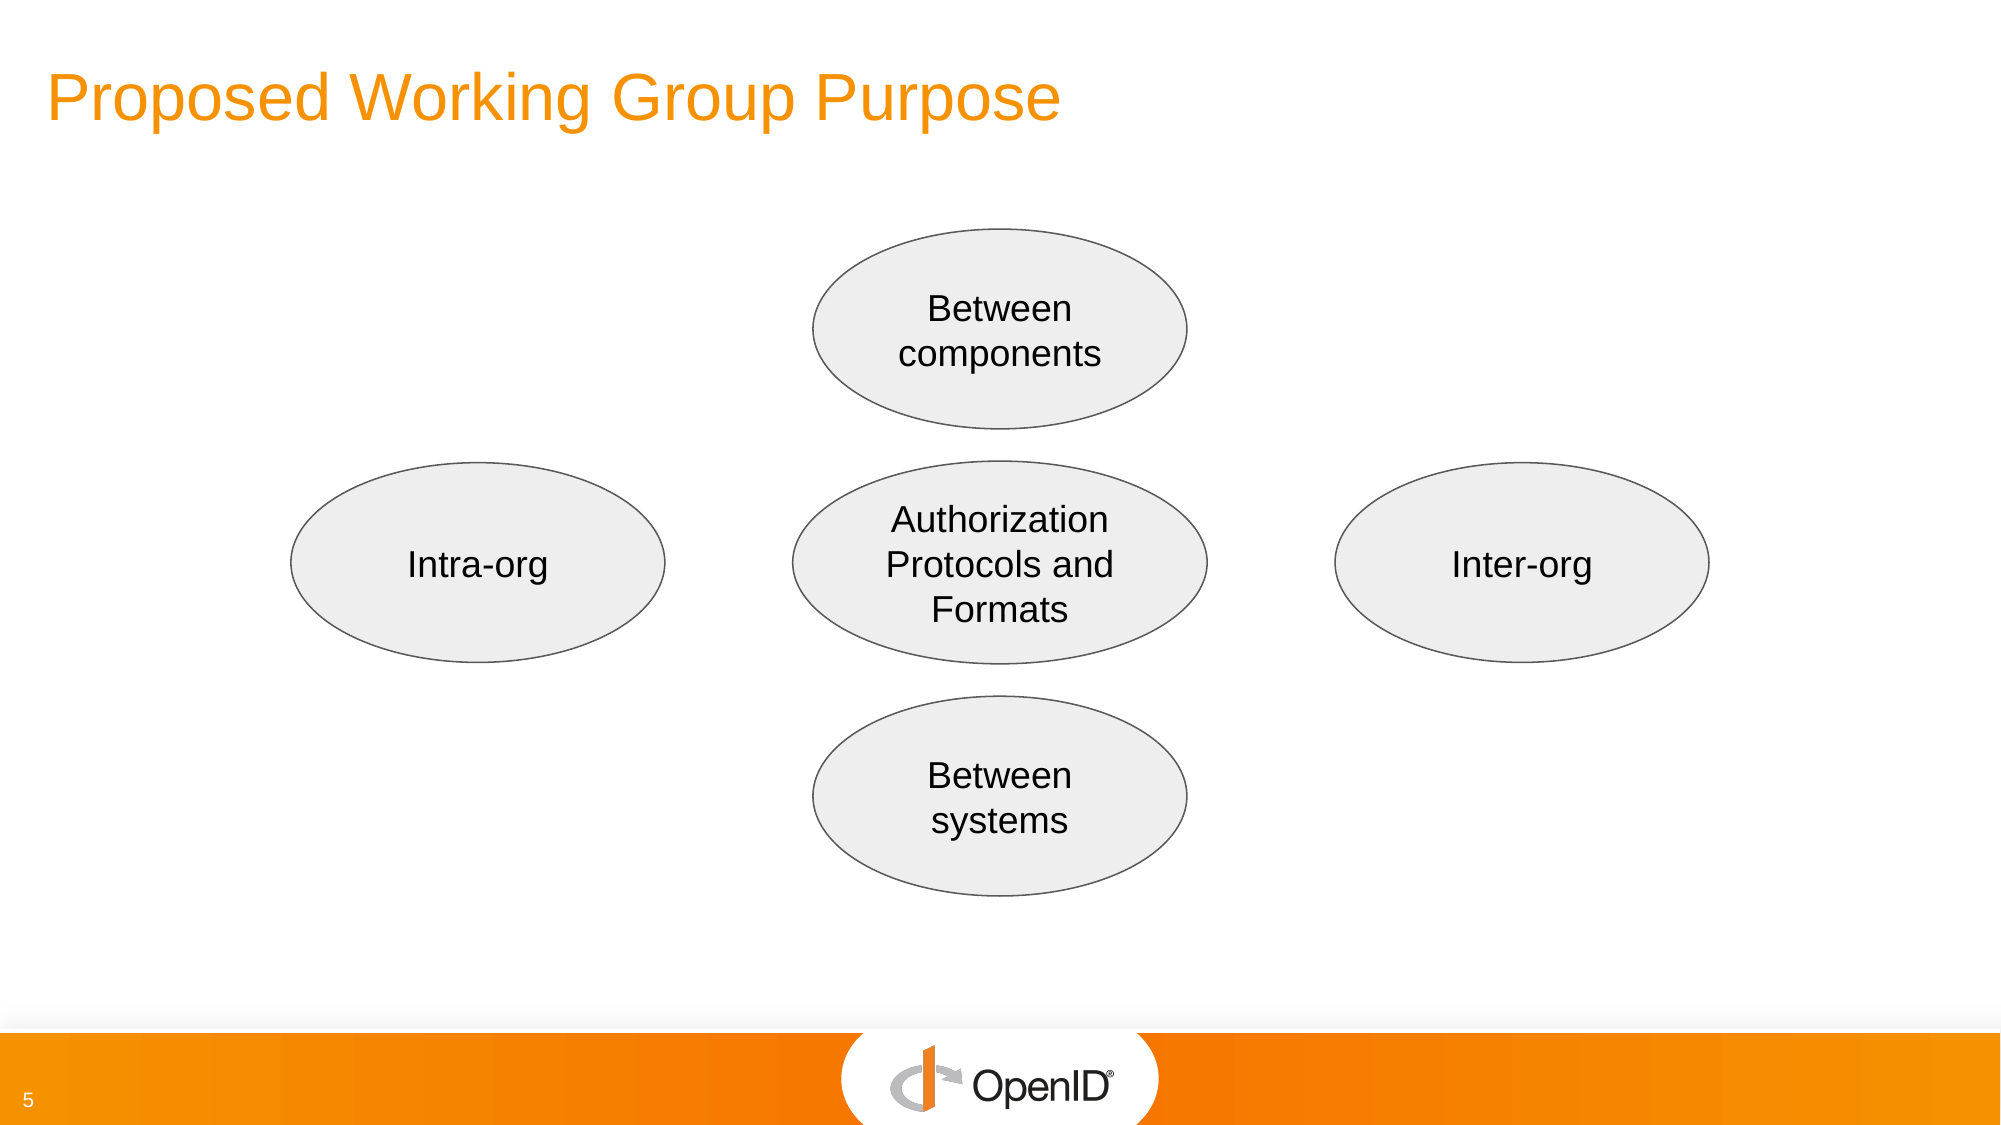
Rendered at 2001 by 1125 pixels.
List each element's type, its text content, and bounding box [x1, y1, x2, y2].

text_box Authorization Protocols and Formats [792, 461, 1208, 664]
text_box Inter-org [1335, 462, 1709, 663]
title Proposed Working Group Purpose [46, 49, 1954, 142]
text_box Between components [812, 229, 1187, 429]
text_box Between systems [812, 696, 1187, 896]
picture [873, 1032, 1127, 1125]
text_box Intra-org [290, 462, 665, 663]
